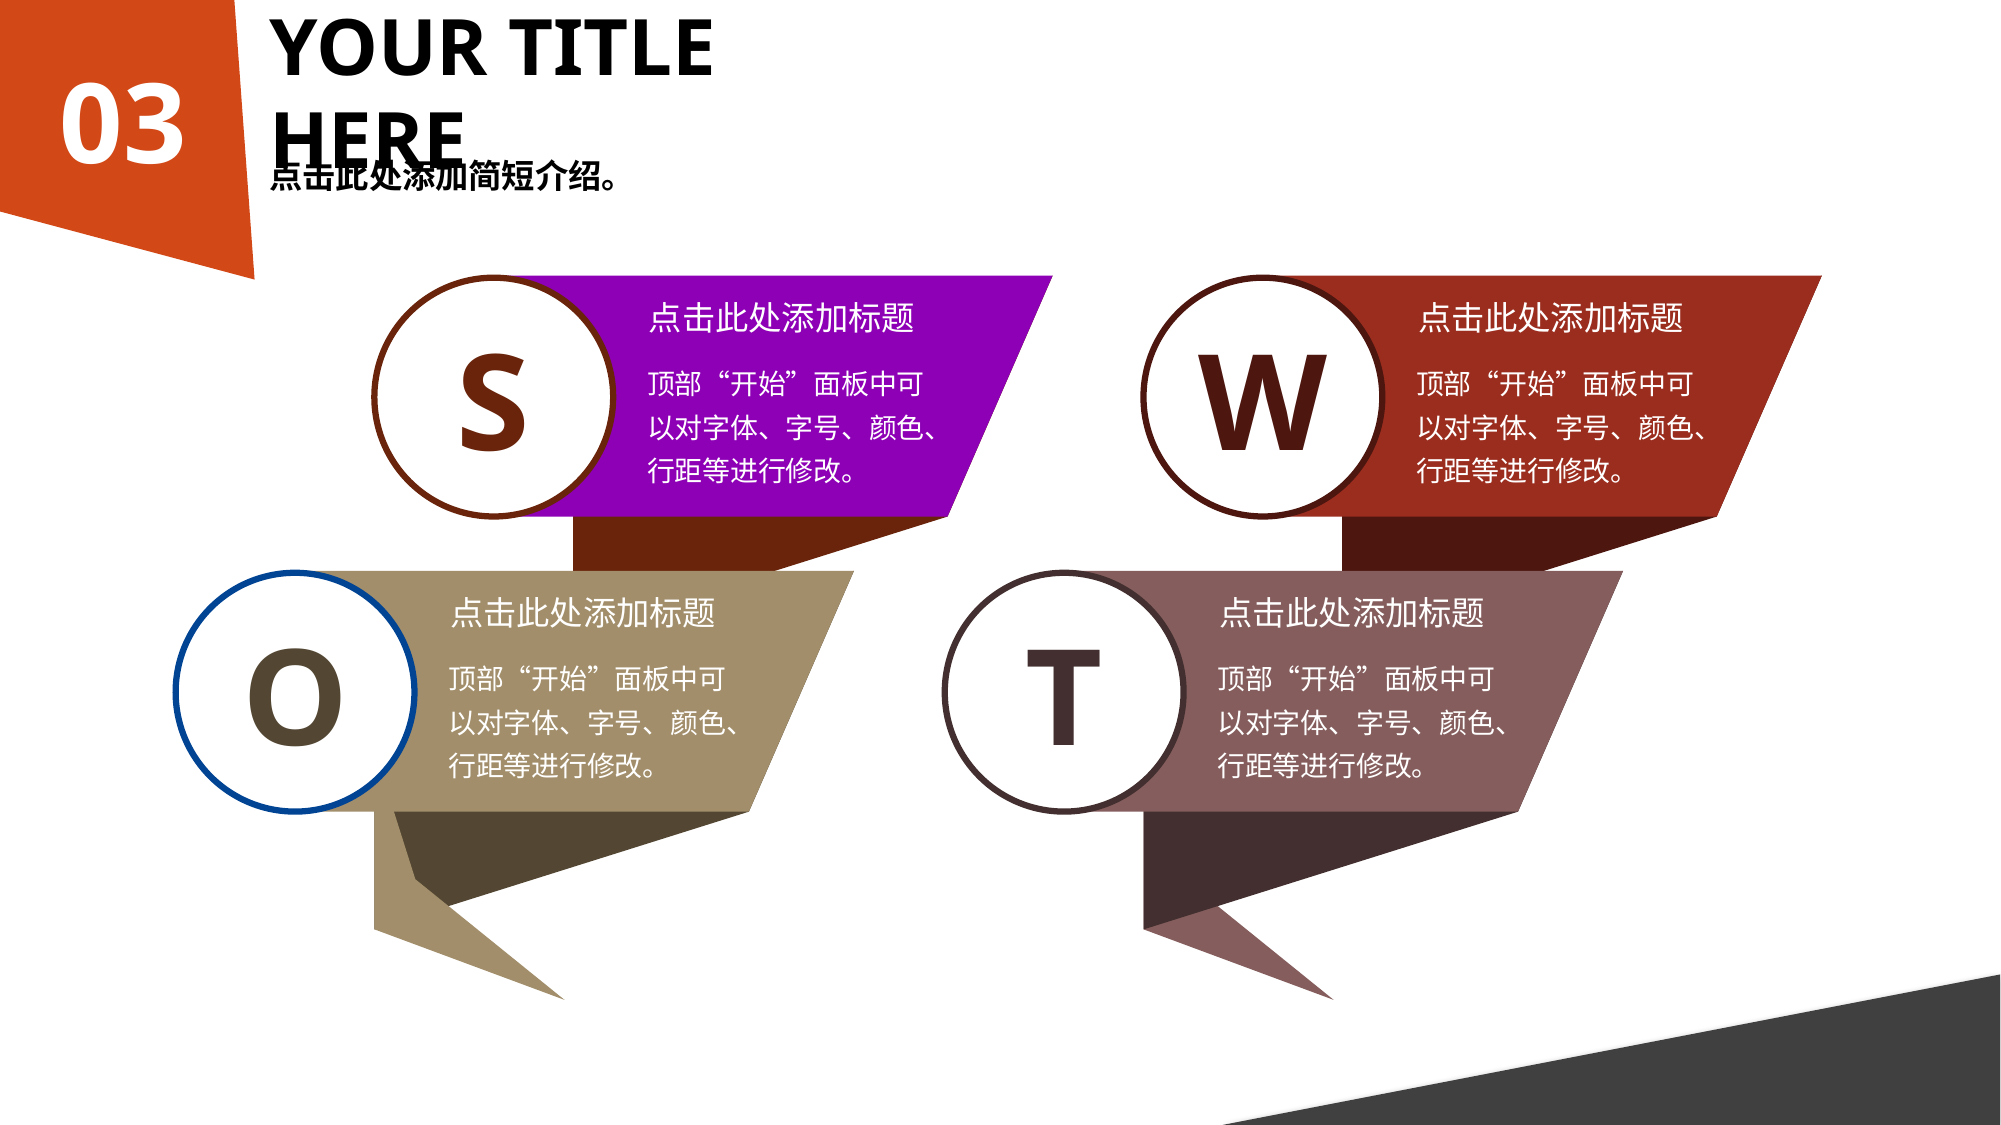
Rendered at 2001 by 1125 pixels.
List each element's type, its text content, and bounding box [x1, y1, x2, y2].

list YOUR TITLE HERE [254, 28, 948, 152]
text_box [944, 570, 1624, 1001]
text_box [175, 570, 855, 1001]
list 点击此处添加简短介绍。 [254, 152, 948, 199]
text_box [374, 275, 1053, 705]
list 03 [17, 3, 230, 234]
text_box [1143, 275, 1822, 705]
